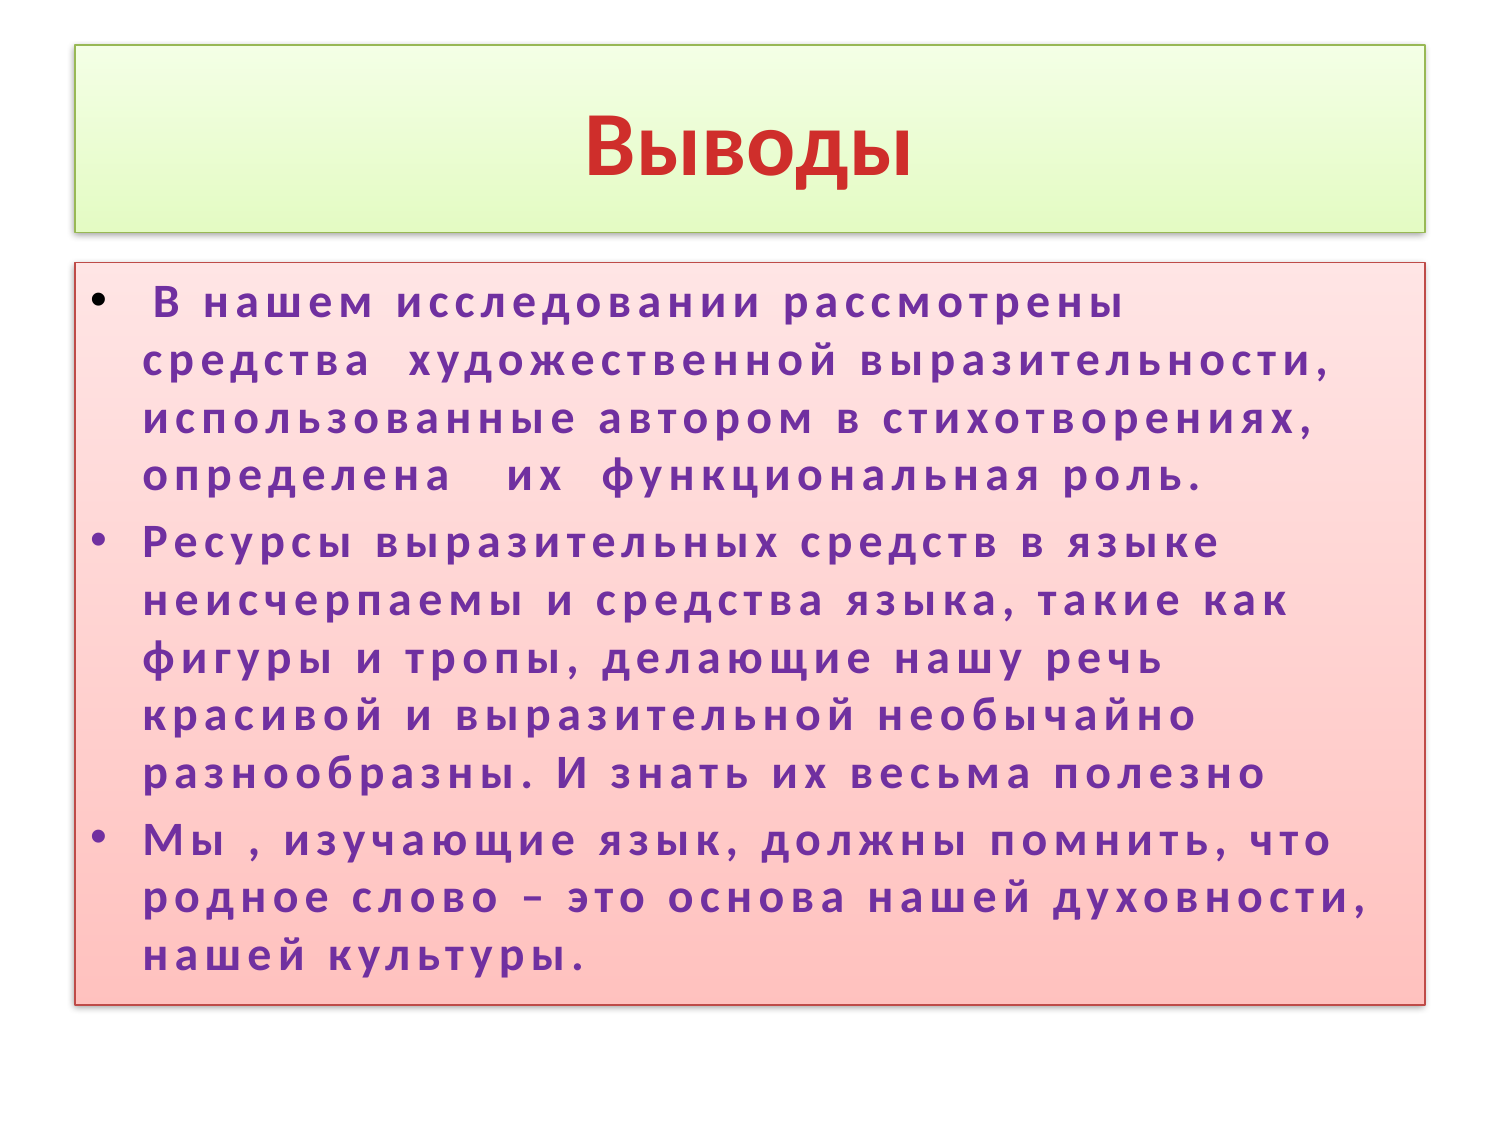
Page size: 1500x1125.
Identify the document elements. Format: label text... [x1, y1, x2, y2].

list В нашем исследовании рассмотрены средства художественной выразительности, использованные автором в стихотворениях, определена их функциональная роль. Ресурсы выразительных средств в языке неисчерпаемы и средства языка, такие как фигуры и тропы, делающие нашу речь красивой и выразительной необычайно разнообразны. И знать их весьма полезно Мы , изучающие язык, должны помнить, что родное слово – это основа нашей духовности, нашей культуры. [74, 262, 1426, 1006]
title Выводы [74, 44, 1426, 233]
